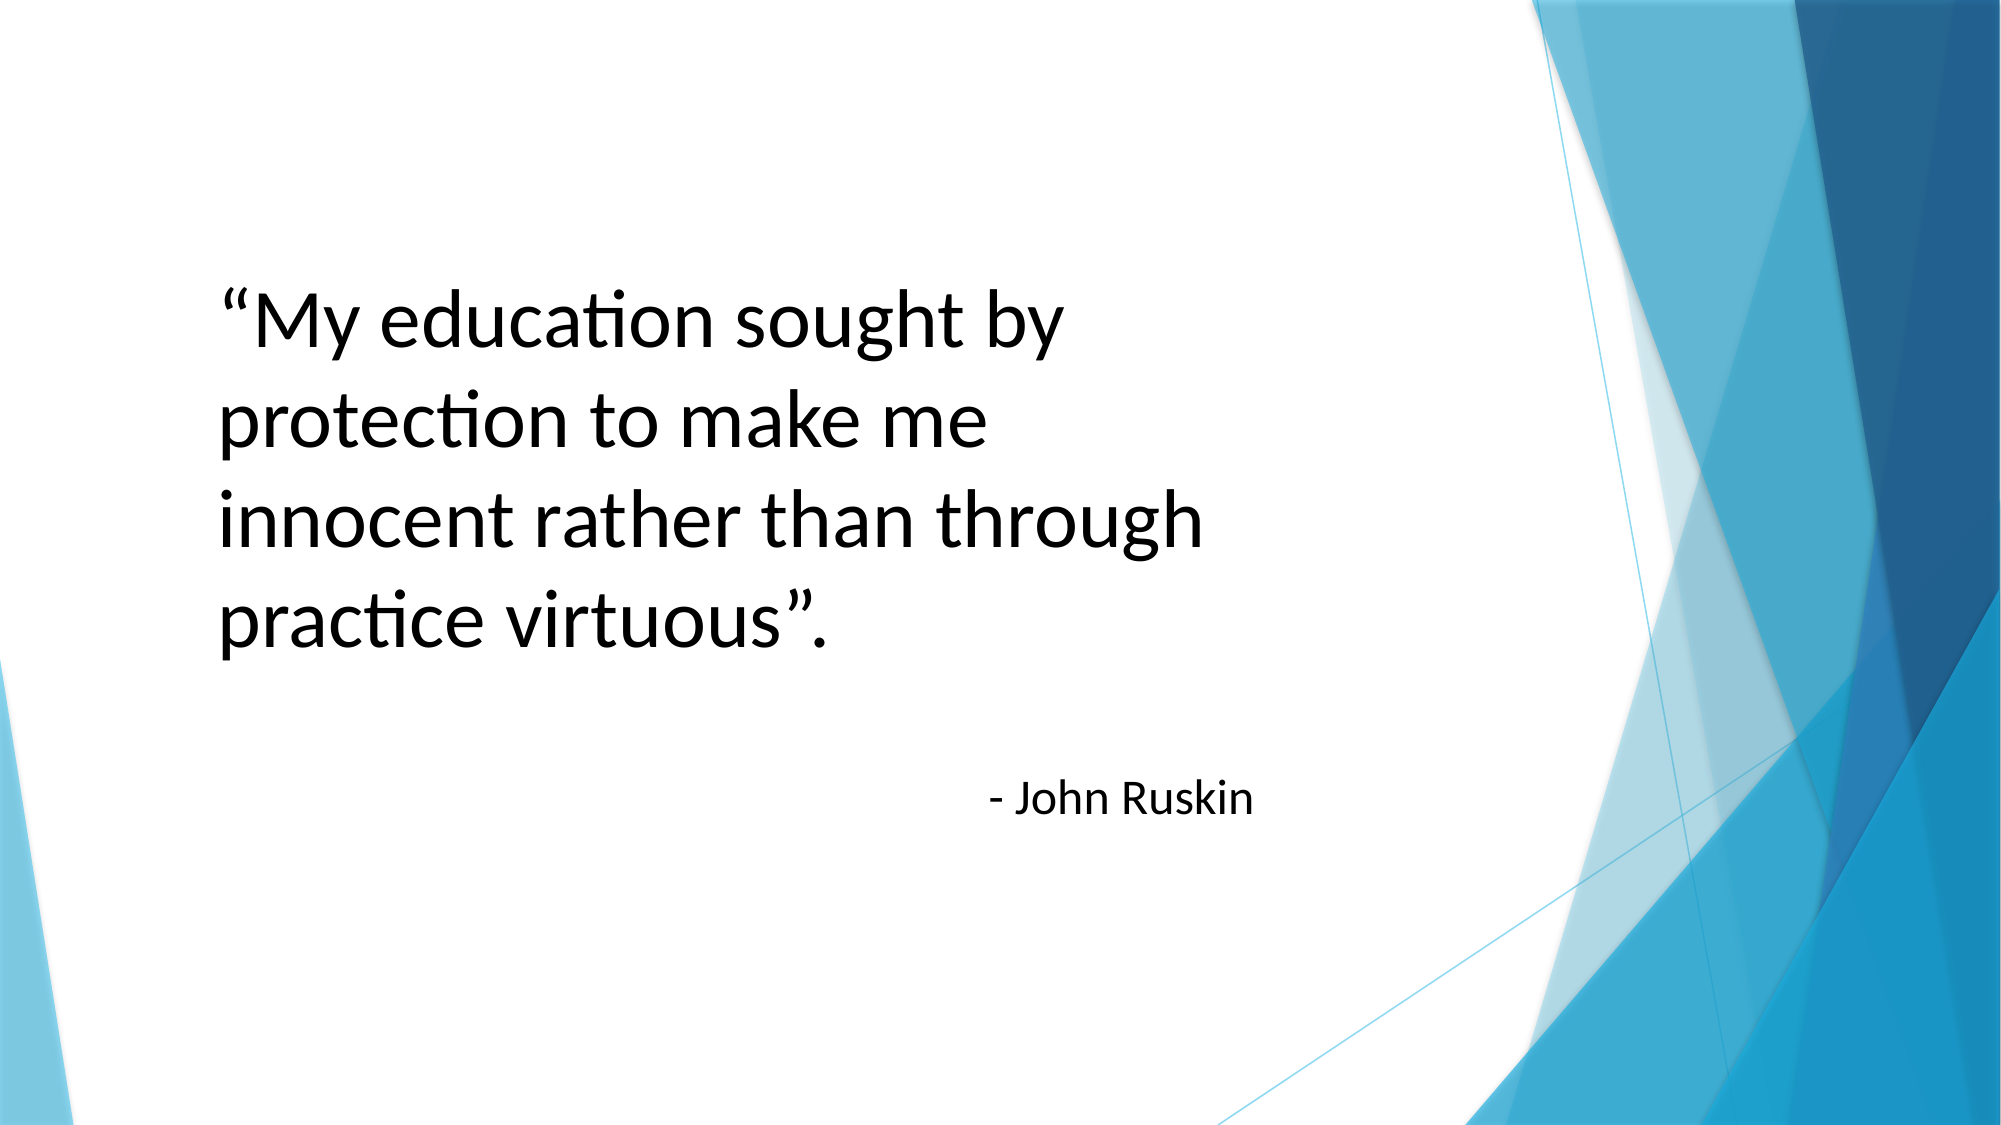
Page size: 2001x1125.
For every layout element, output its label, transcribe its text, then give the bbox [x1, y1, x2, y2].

text_box “My education sought by protection to make me innocent rather than through practice virtuous”. - John Ruskin [202, 256, 1270, 832]
